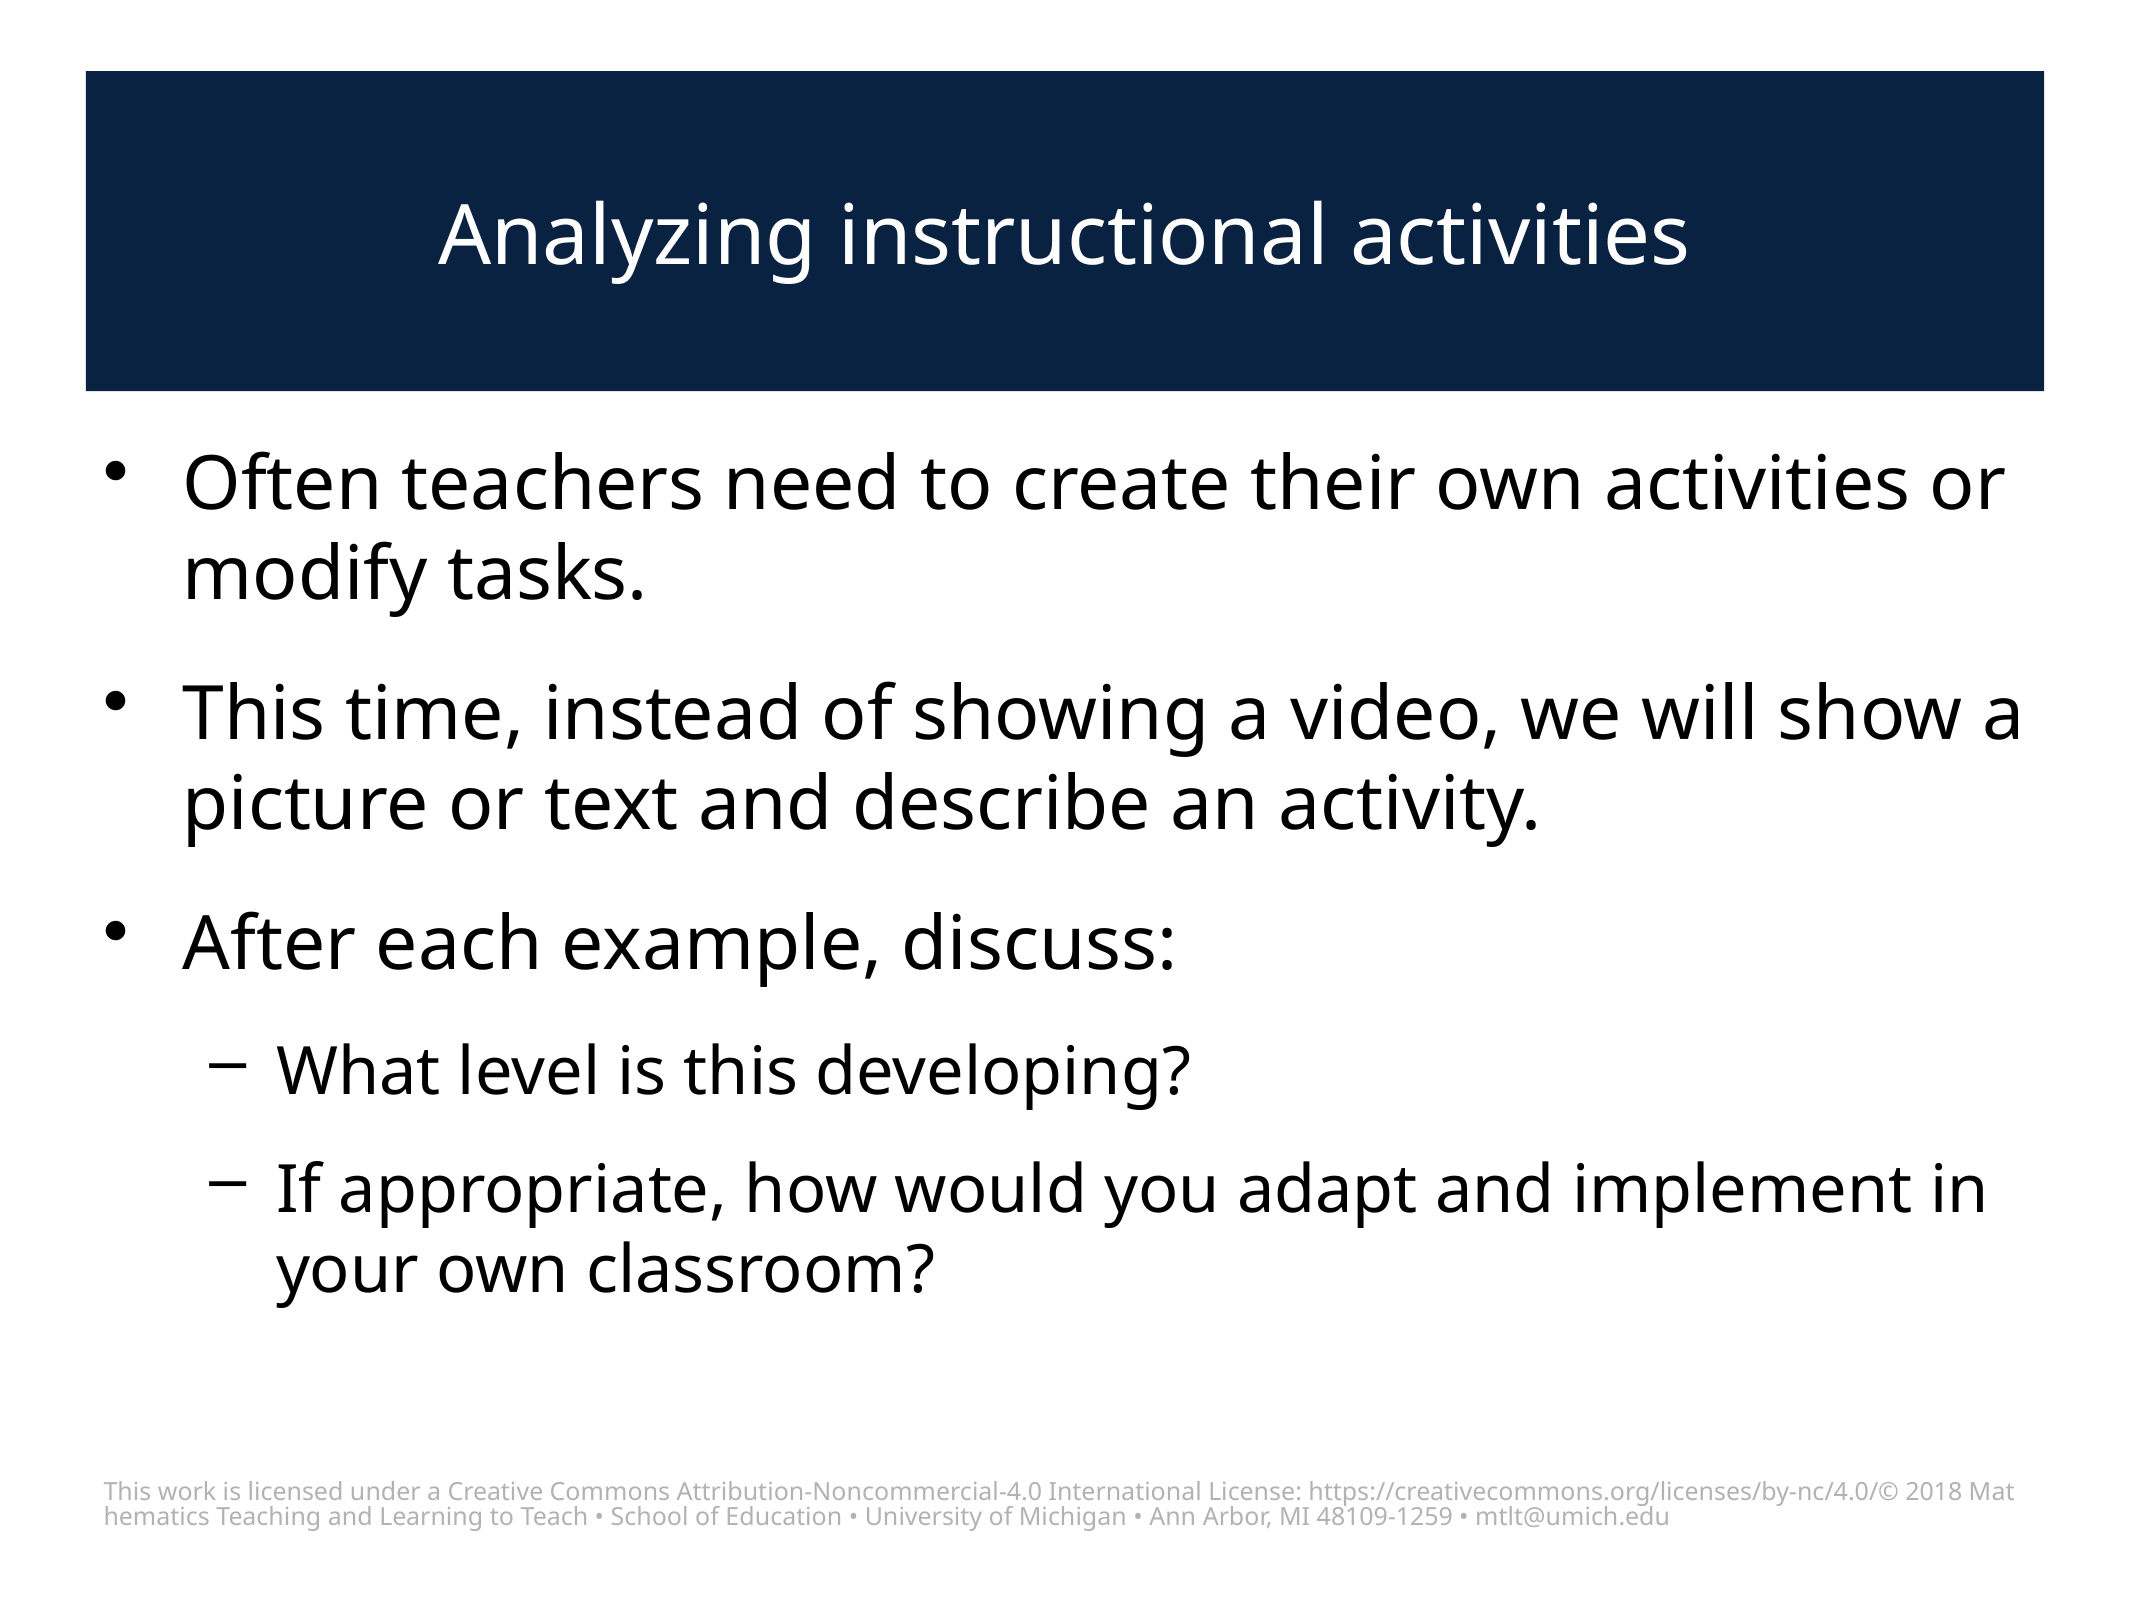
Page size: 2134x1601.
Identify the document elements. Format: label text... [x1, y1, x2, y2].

title Analyzing instructional activities [85, 71, 2045, 392]
list Often teachers need to create their own activities or modify tasks. This time, instead of showing a video, we will show a picture or text and describe an activity. After each example, discuss: What level is this developing? If appropriate, how would you adapt and implement in your own classroom? [88, 426, 2045, 1430]
footer This work is licensed under a Creative Commons Attribution-Noncommercial-4.0 International License: https://creativecommons.org/licenses/by-nc/4.0/ © 2018 Mathematics Teaching and Learning to Teach • School of Education • University of Michigan • Ann Arbor, MI 48109-1259 • mtlt@umich.edu [88, 1436, 2045, 1548]
